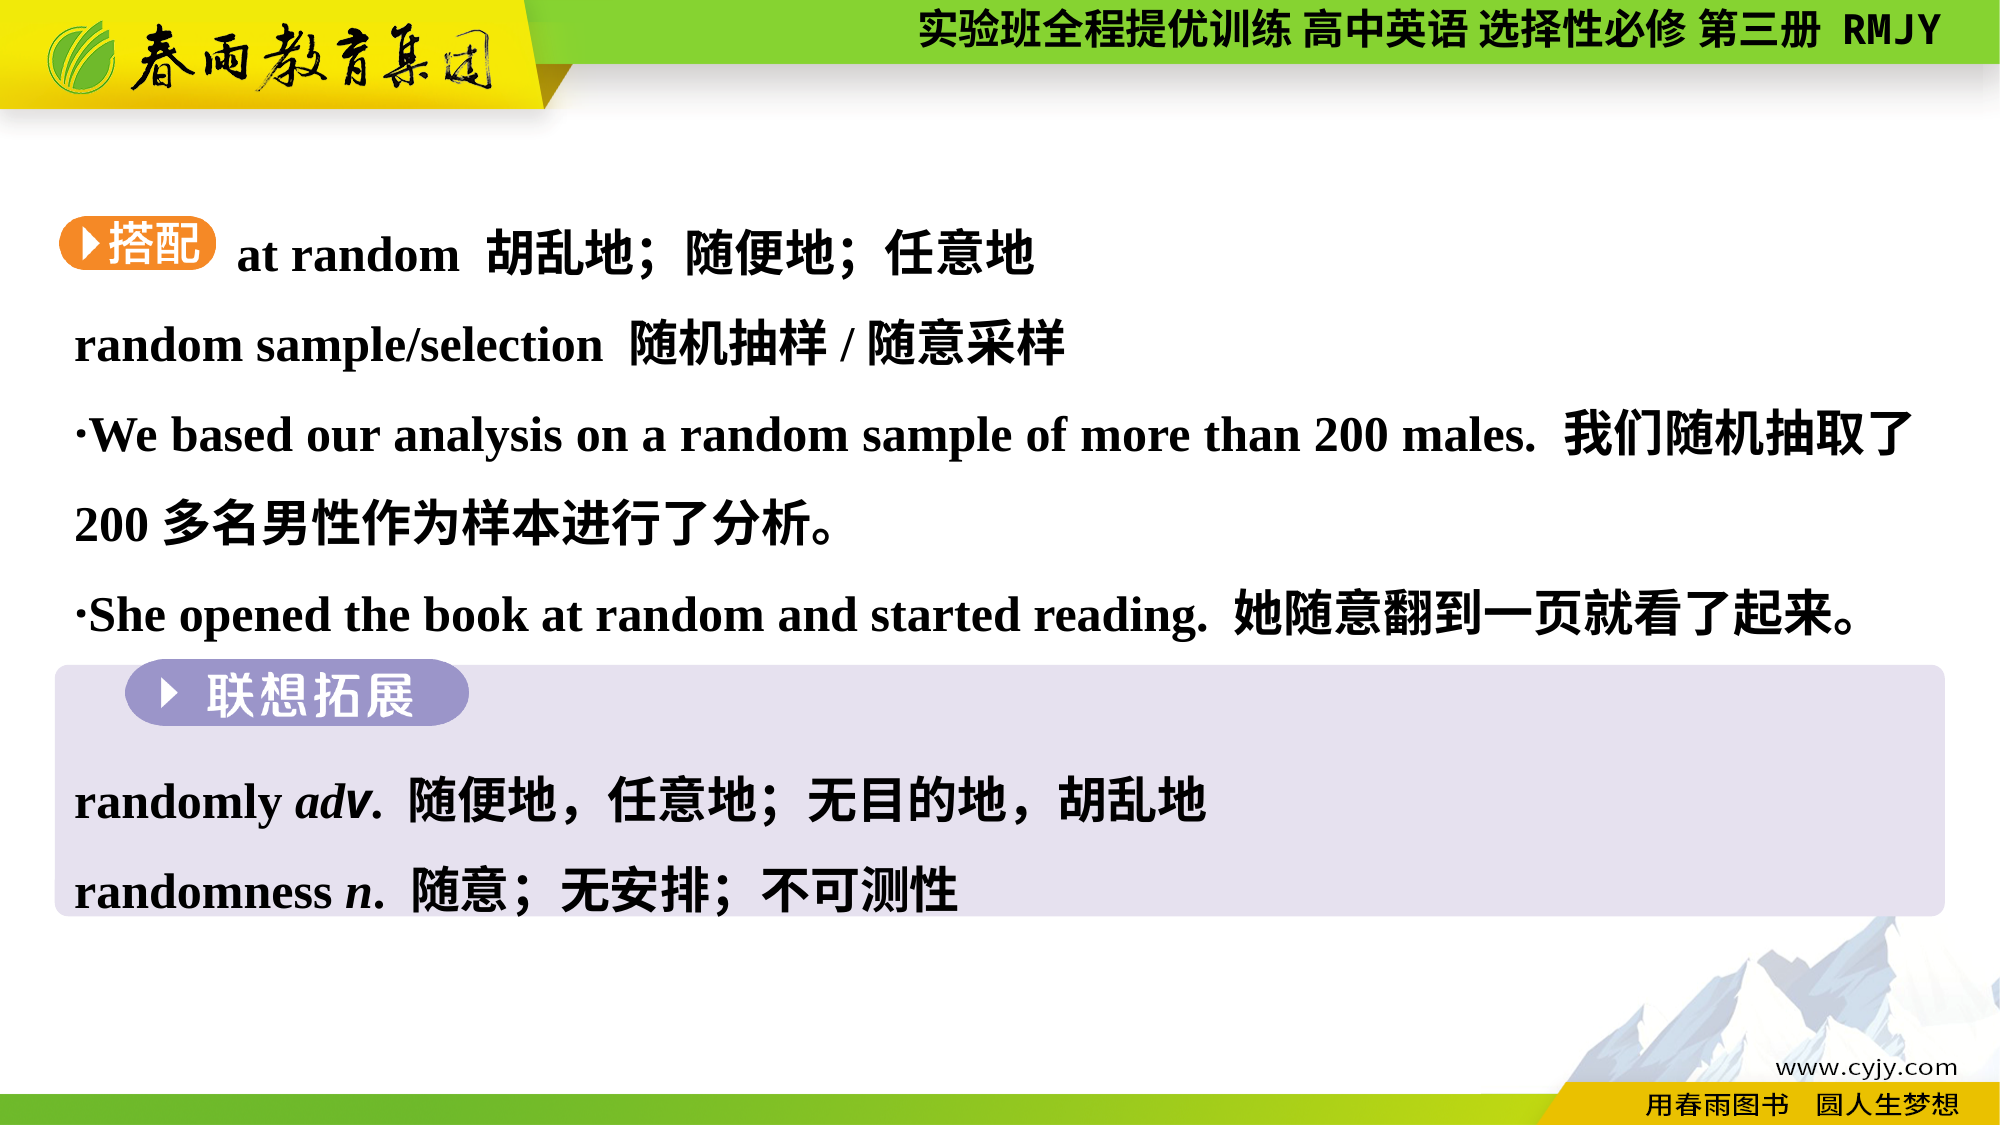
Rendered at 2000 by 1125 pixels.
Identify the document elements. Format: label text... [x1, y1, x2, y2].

text_box [54, 664, 121, 913]
text_box randomly adv. 随便地，任意地；无目的地，胡乱地 randomness n. 随意；无安排；不可测性 [59, 731, 1944, 927]
text_box [473, 664, 1945, 908]
list at random 胡乱地；随便地；任意地 random sample/selection 随机抽样/随意采样 ·We based our analysis on a random sample of more than 200 males. 我们随机抽取了200多名男性作为样本进行了分析。 ·She opened the book at random and started reading. 她随意翻到一页就看了起来。 [59, 184, 1944, 654]
picture [0, 0, 2000, 1125]
